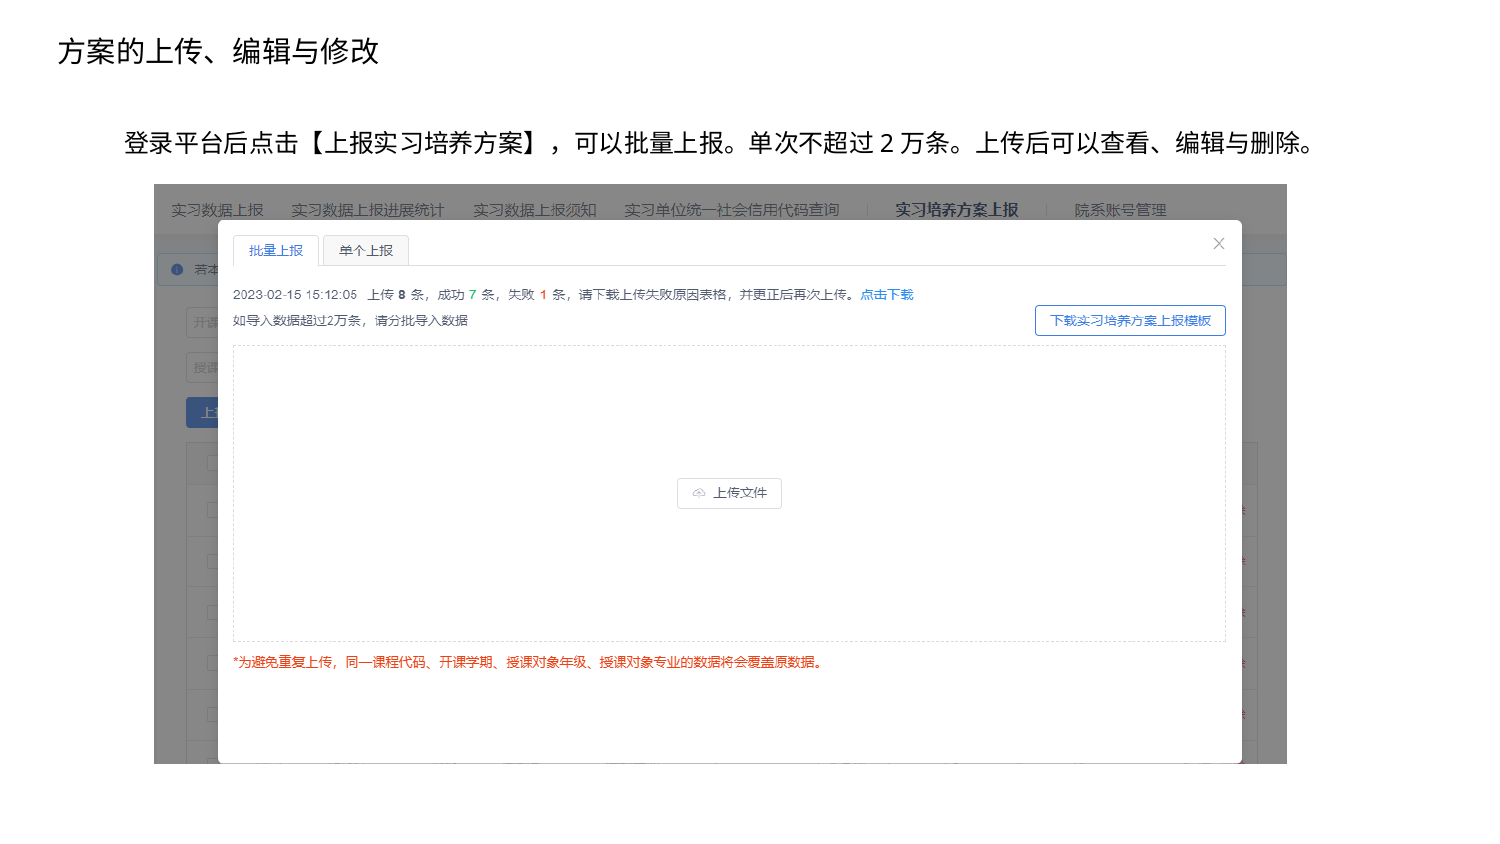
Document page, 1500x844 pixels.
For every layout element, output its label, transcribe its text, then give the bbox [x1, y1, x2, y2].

title 方案的上传、编辑与修改 [42, 11, 939, 77]
picture [154, 184, 1287, 764]
text_box 登录平台后点击【上报实习培养方案】，可以批量上报。单次不超过2万条。上传后可以查看、编辑与删除。 [109, 105, 1333, 166]
